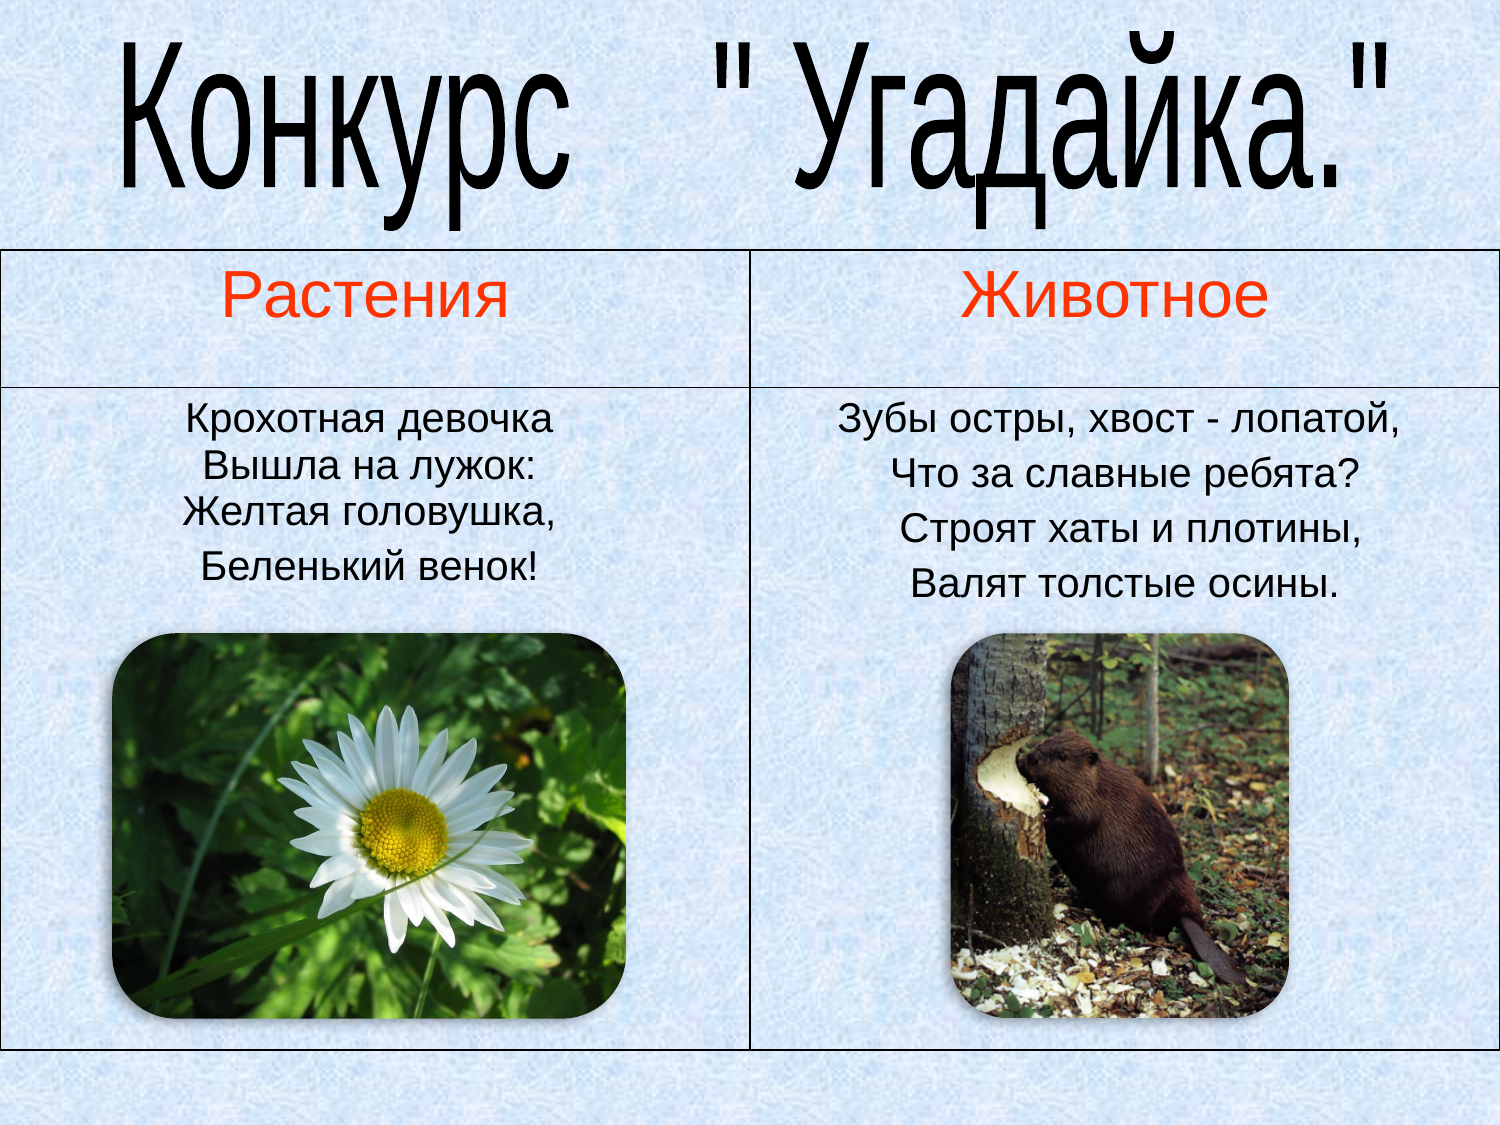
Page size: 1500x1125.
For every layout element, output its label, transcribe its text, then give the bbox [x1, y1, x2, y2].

picture [111, 632, 627, 1019]
picture [0, 0, 1500, 249]
table_cell Крохотная девочка Вышла на лужок: Желтая головушка, Беленький венок! [1, 388, 749, 1049]
picture [950, 633, 1290, 1019]
table_cell Зубы остры, хвост - лопатой, Что за славные ребята? Строят хаты и плотины, Валят толстые осины. [751, 388, 1499, 1049]
table_header Животное [751, 251, 1499, 387]
table_header Растения [1, 251, 749, 387]
picture [0, 1051, 1500, 1125]
